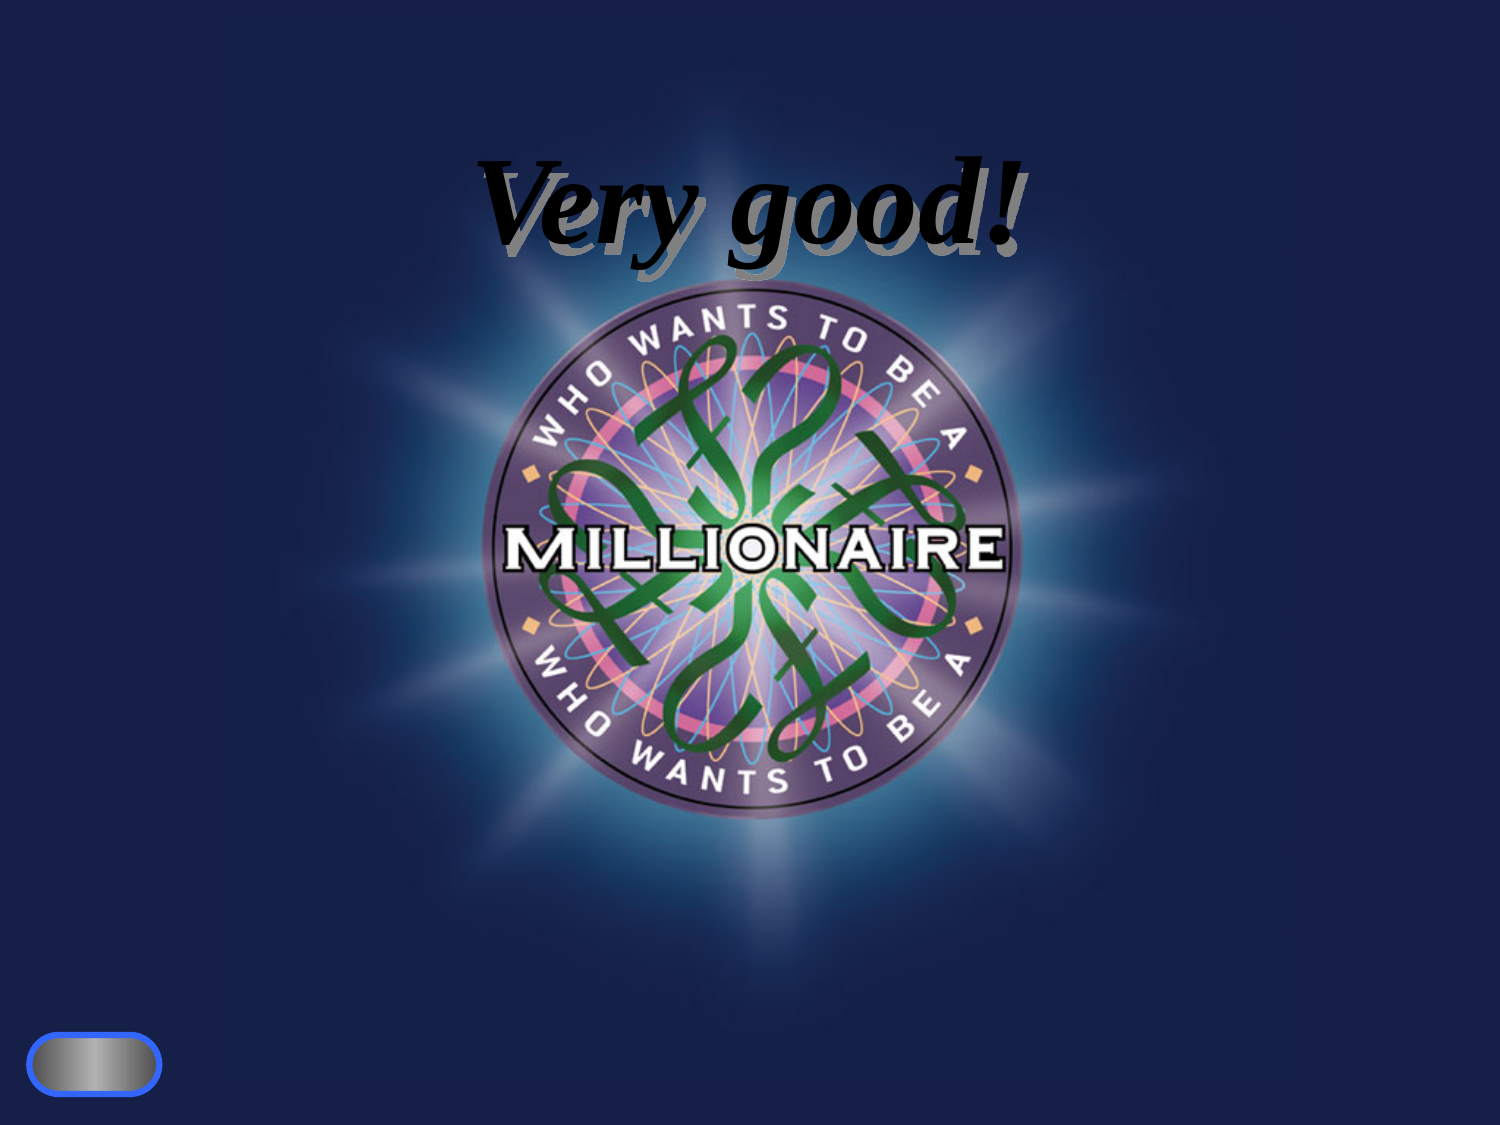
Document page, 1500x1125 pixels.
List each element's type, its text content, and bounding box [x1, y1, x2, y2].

text_box [29, 1034, 160, 1094]
picture [0, 0, 1500, 1125]
title Very good! [112, 99, 1388, 288]
